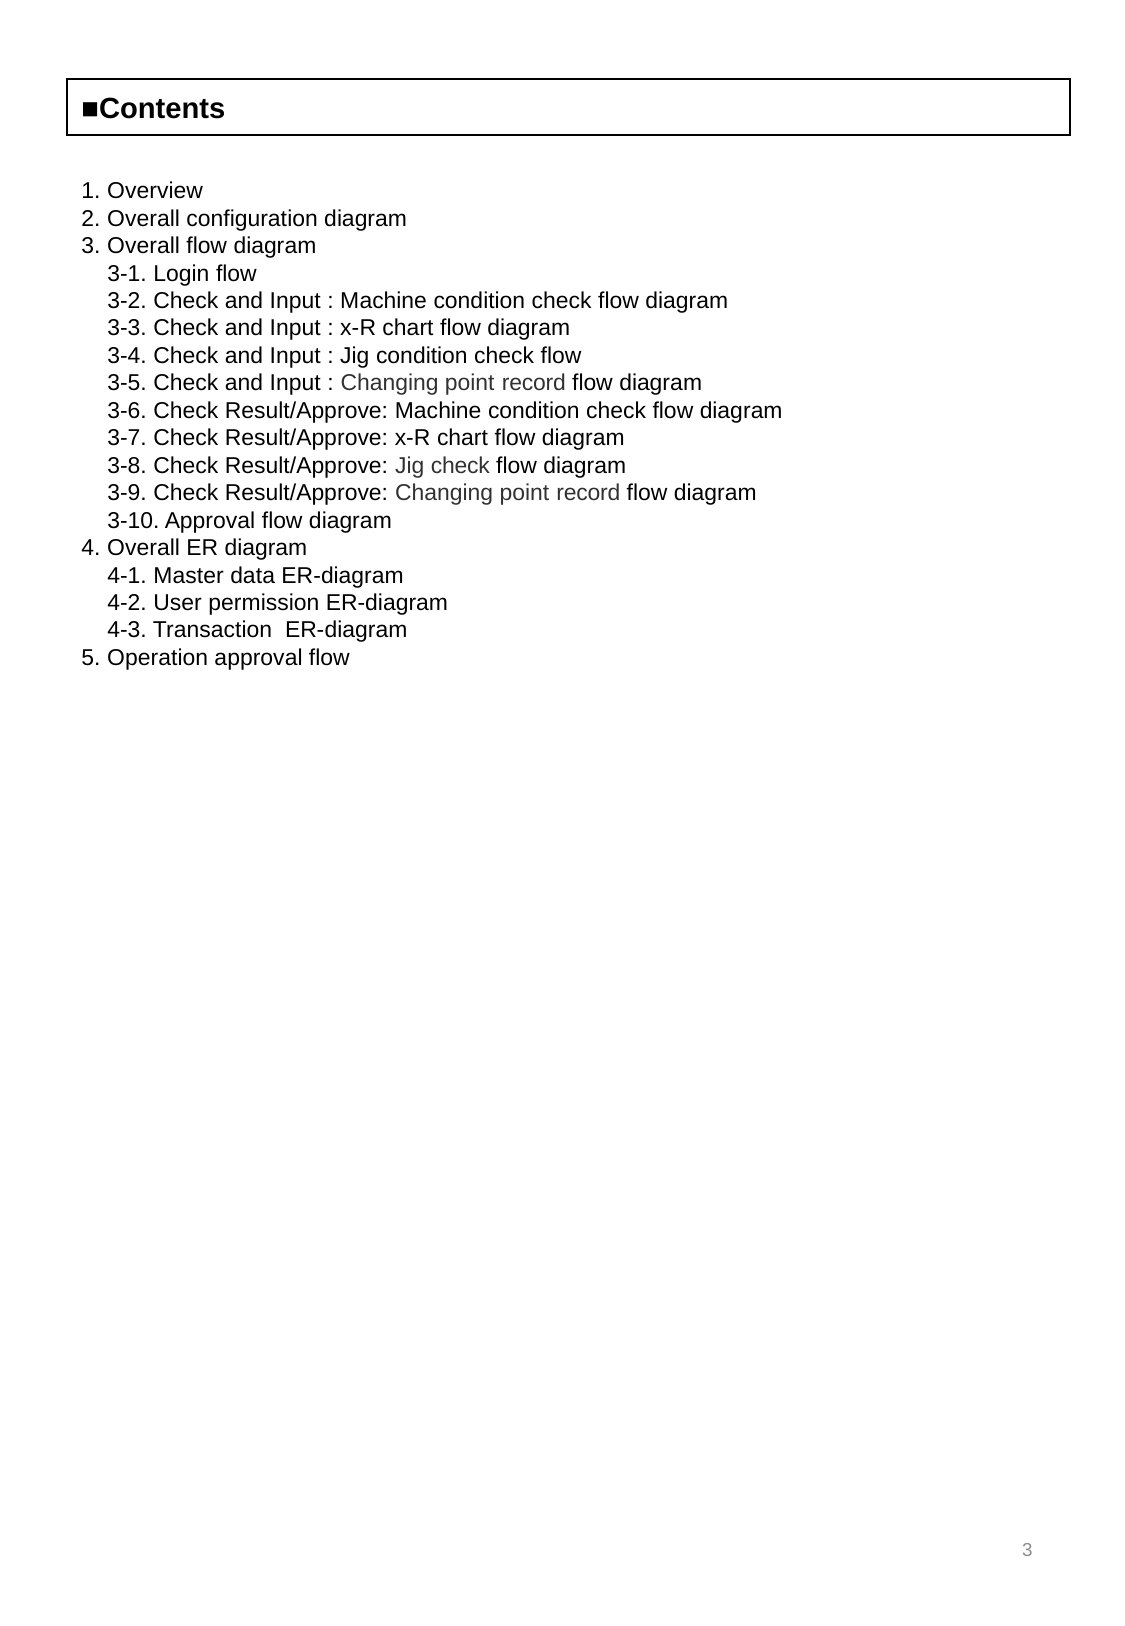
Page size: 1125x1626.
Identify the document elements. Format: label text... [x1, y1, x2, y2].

text_box 1. Overview 2. Overall configuration diagram 3. Overall flow diagram 3-1. Login flow 3-2. Check and Input : Machine condition check flow diagram 3-3. Check and Input : x-R chart flow diagram 3-4. Check and Input : Jig condition check flow 3-5. Check and Input : Changing point record flow diagram 3-6. Check Result/Approve: Machine condition check flow diagram 3-7. Check Result/Approve: x-R chart flow diagram 3-8. Check Result/Approve: Jig check flow diagram 3-9. Check Result/Approve: Changing point record flow diagram 3-10. Approval flow diagram 4. Overall ER diagram 4-1. Master data ER-diagram 4-2. User permission ER-diagram 4-3. Transaction ER-diagram 5. Operation approval flow [66, 168, 1071, 705]
text_box ■Contents [66, 78, 1071, 136]
slide_number 3 [794, 1506, 1048, 1593]
